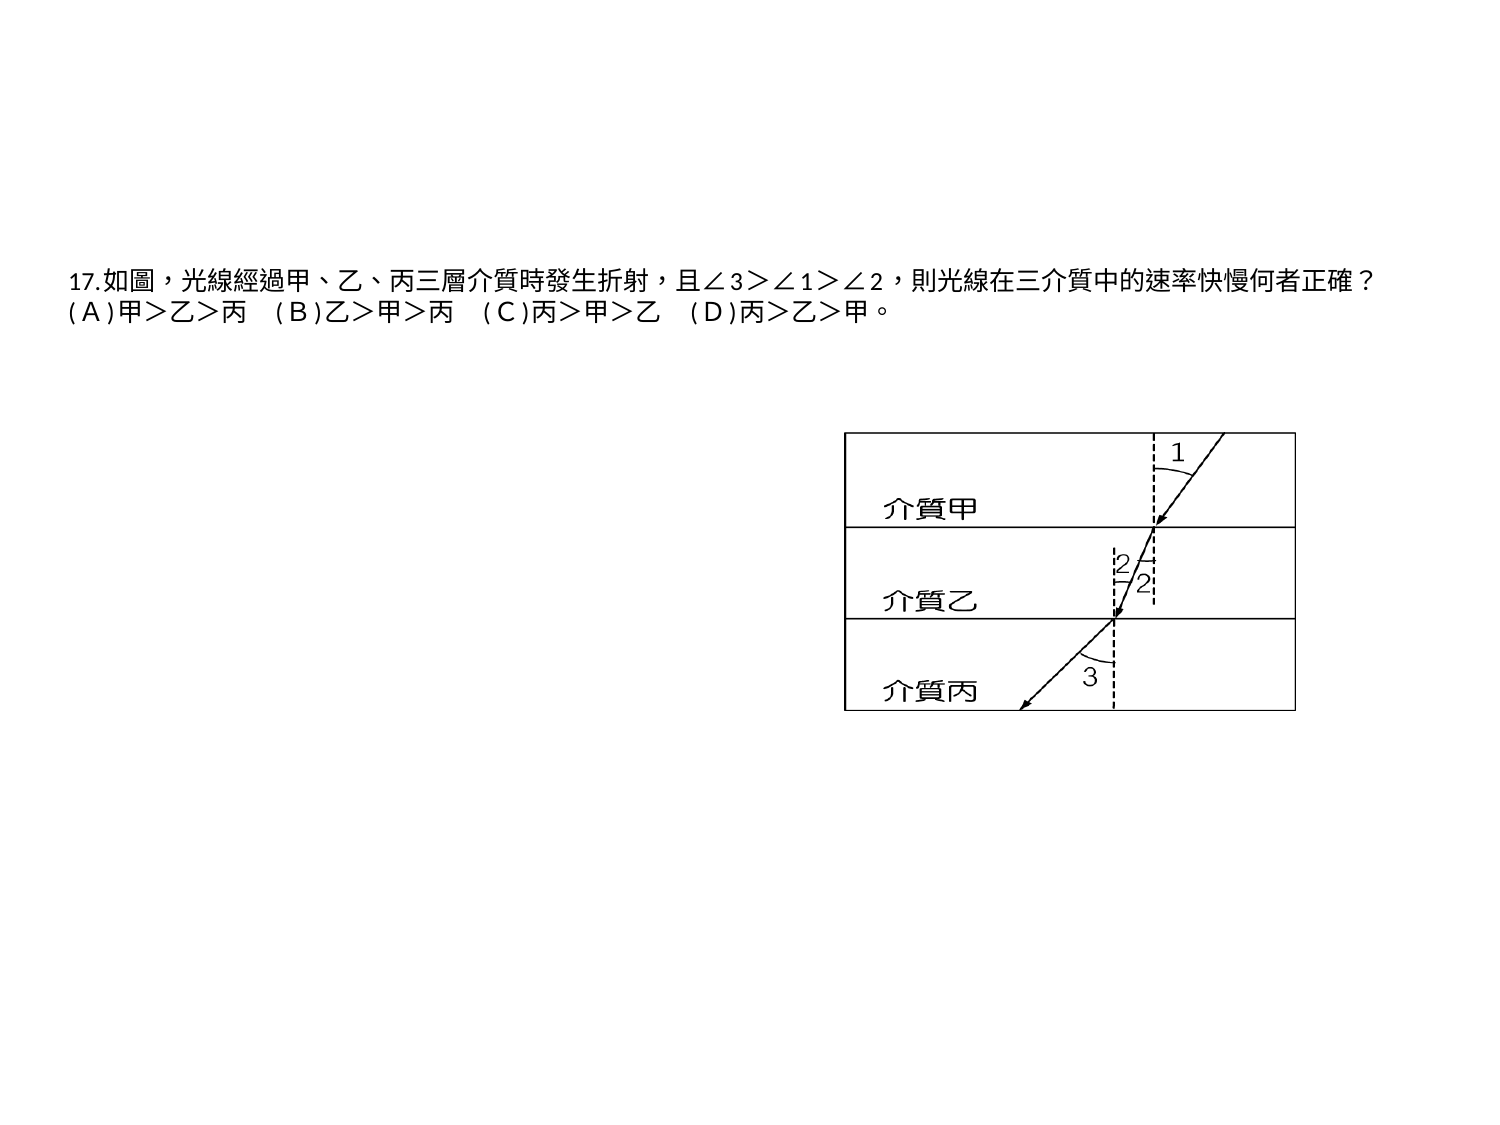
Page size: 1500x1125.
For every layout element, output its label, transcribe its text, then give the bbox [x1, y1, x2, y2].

title 17.如圖，光線經過甲、乙、丙三層介質時發生折射，且∠3＞∠1＞∠2，則光線在三介質中的速率快慢何者正確？ (Ａ)甲＞乙＞丙 (Ｂ)乙＞甲＞丙 (Ｃ)丙＞甲＞乙 (Ｄ)丙＞乙＞甲。 [53, 243, 1404, 431]
picture [844, 432, 1297, 711]
